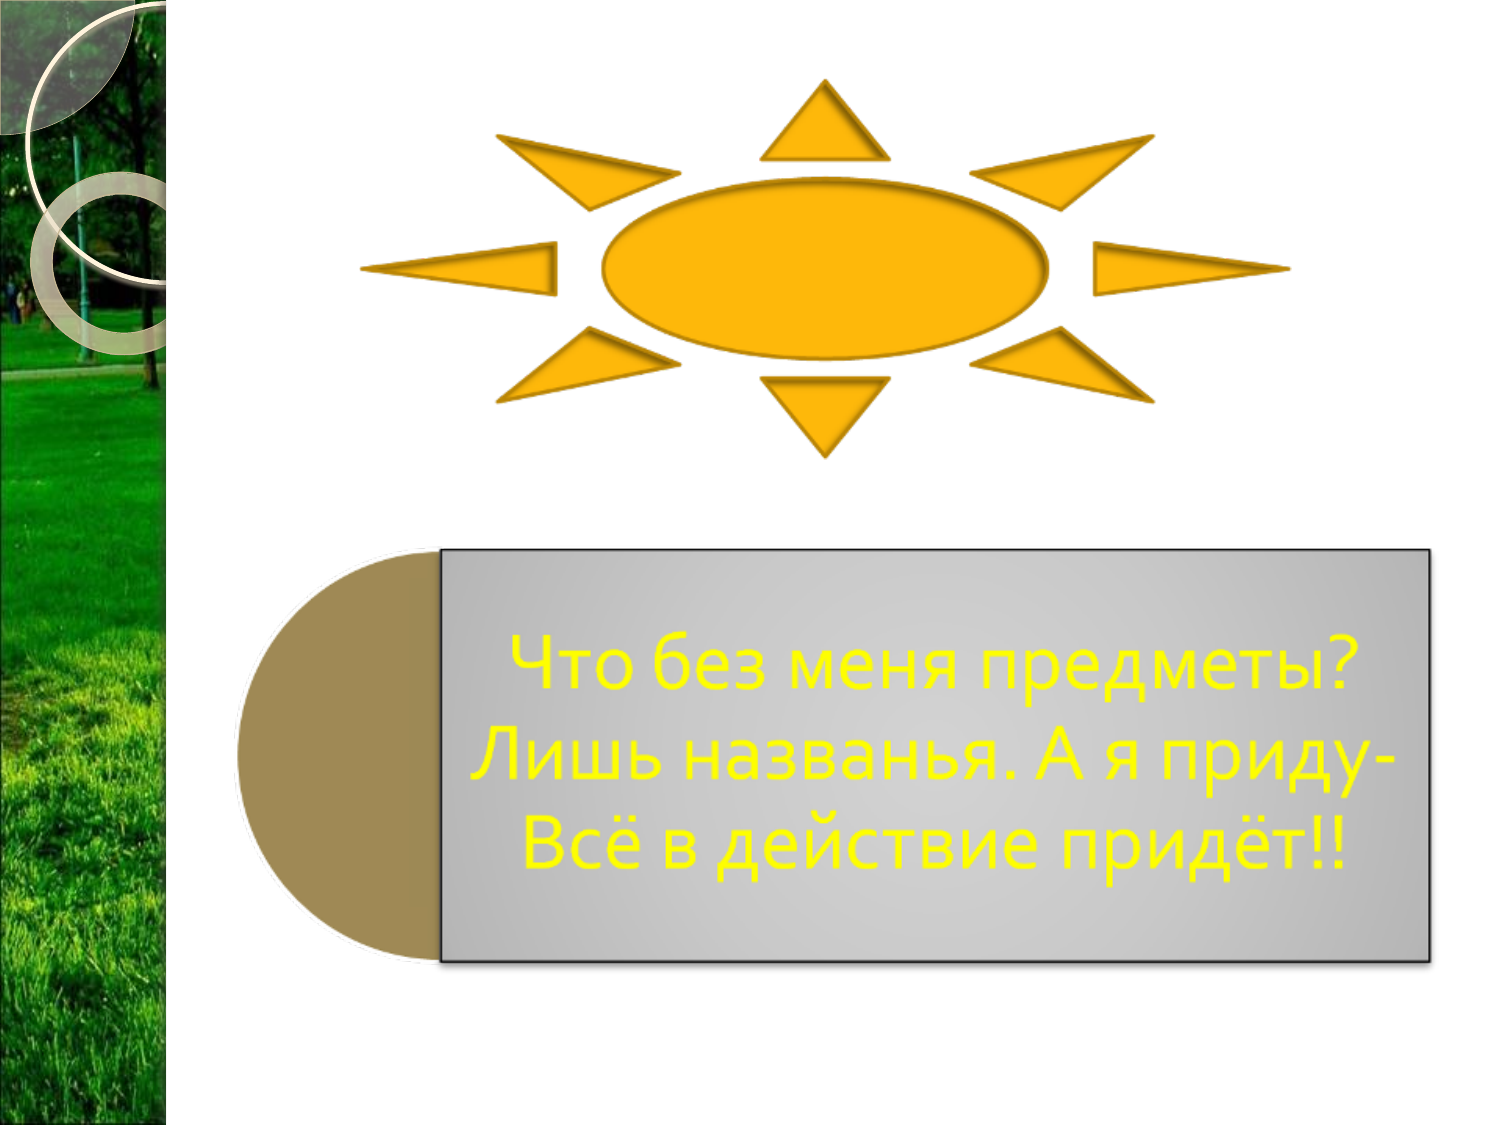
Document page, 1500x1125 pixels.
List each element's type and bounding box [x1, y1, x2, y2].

picture [53, 241, 160, 332]
picture [136, 0, 164, 4]
picture [0, 134, 166, 1125]
list [232, 541, 1500, 979]
picture [62, 195, 160, 280]
picture [32, 13, 160, 207]
text_box [359, 78, 1293, 461]
